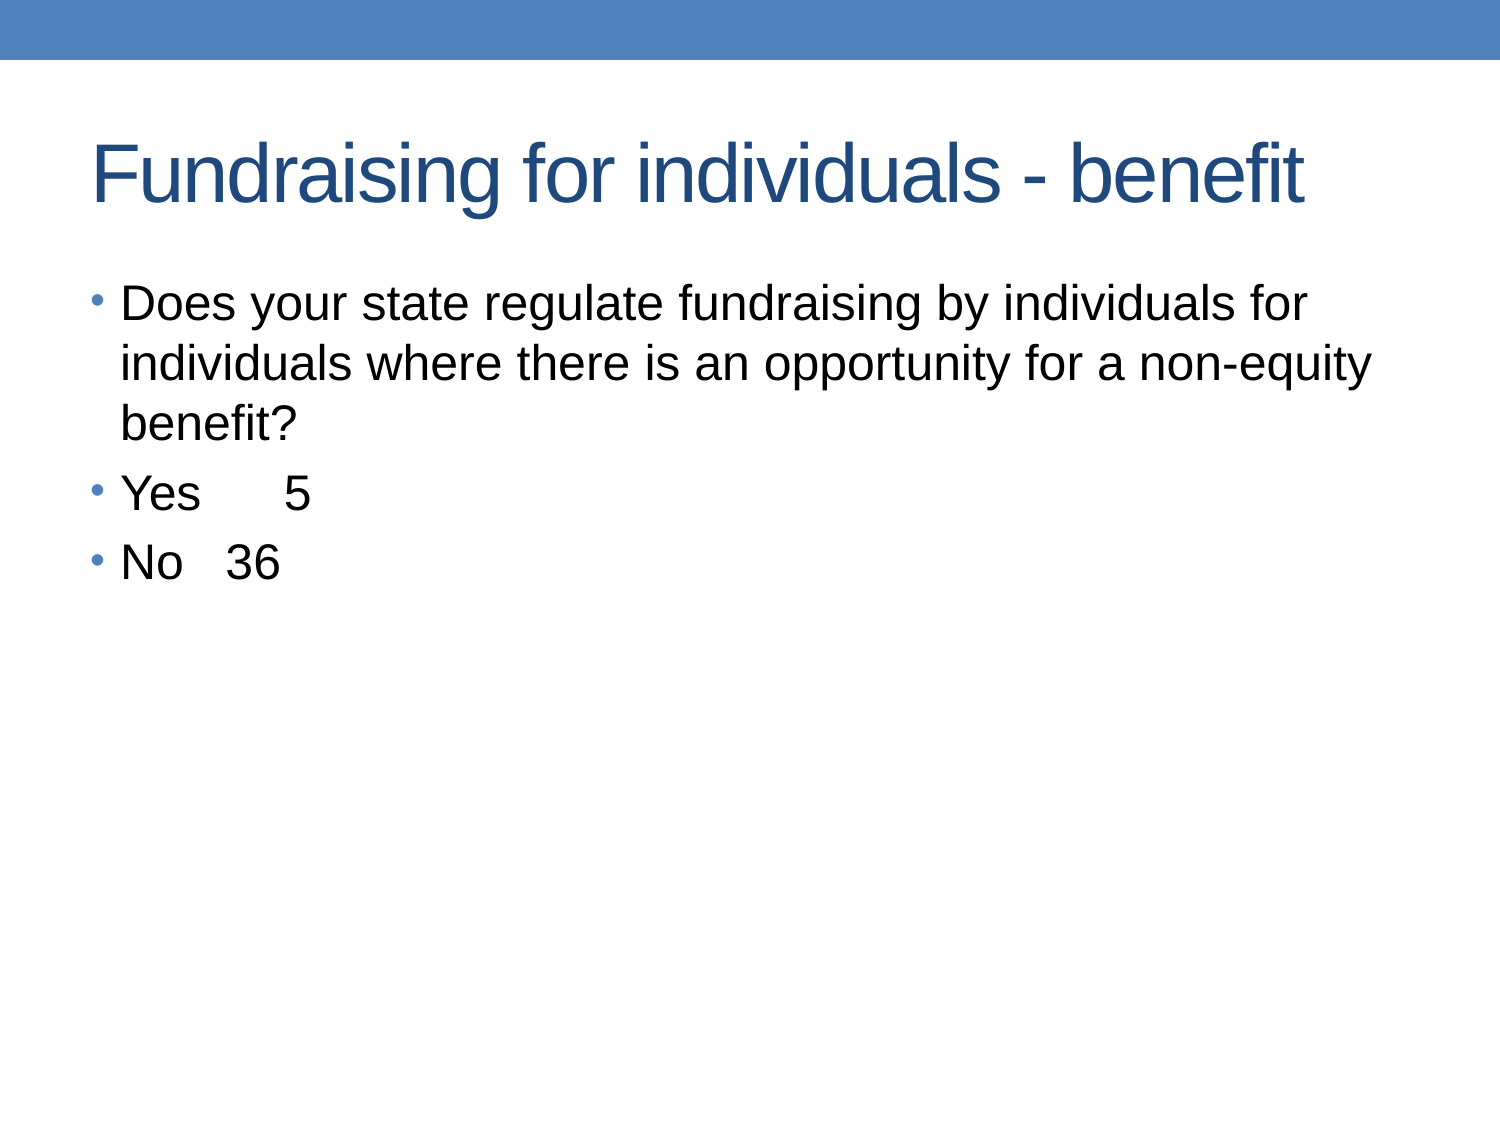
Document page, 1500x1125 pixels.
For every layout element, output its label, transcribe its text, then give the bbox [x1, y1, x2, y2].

title Fundraising for individuals - benefit [75, 87, 1425, 250]
list Does your state regulate fundraising by individuals for individuals where there is an opportunity for a non-equity benefit? Yes 5 No 36 [75, 262, 1425, 1063]
